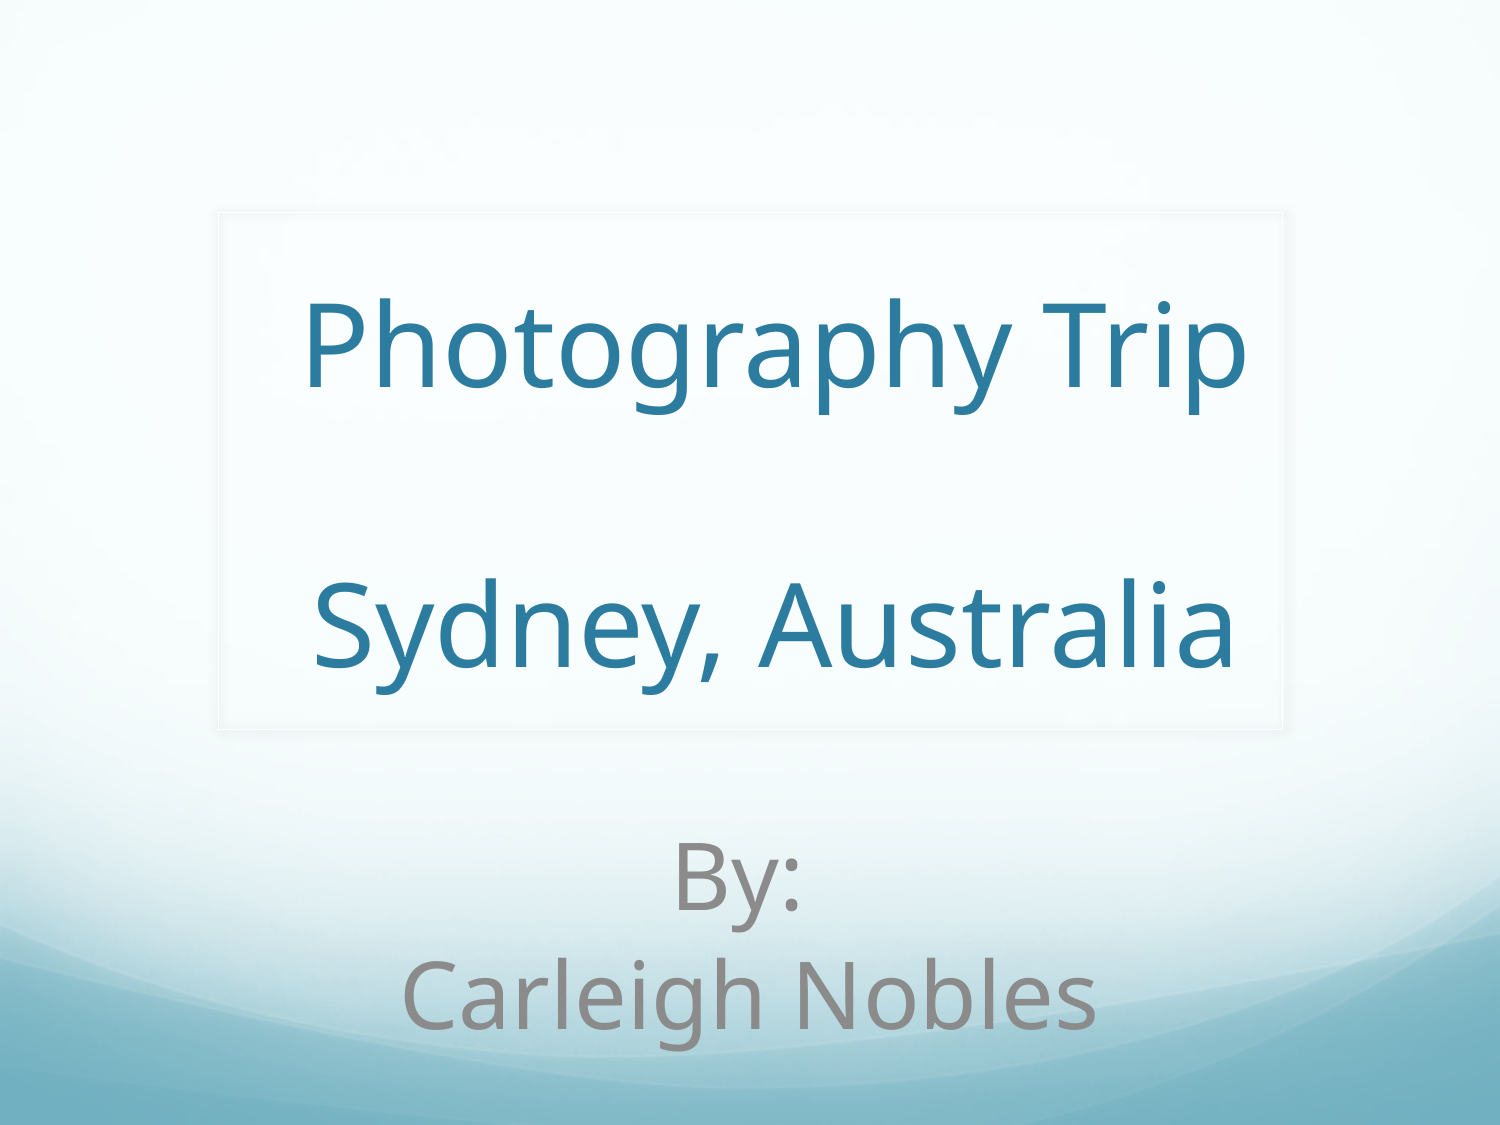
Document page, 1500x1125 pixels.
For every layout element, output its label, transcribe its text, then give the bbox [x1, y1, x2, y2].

title Photography Trip Sydney, Australia [268, 153, 1283, 699]
subtitle By: Carleigh Nobles [217, 809, 1283, 960]
